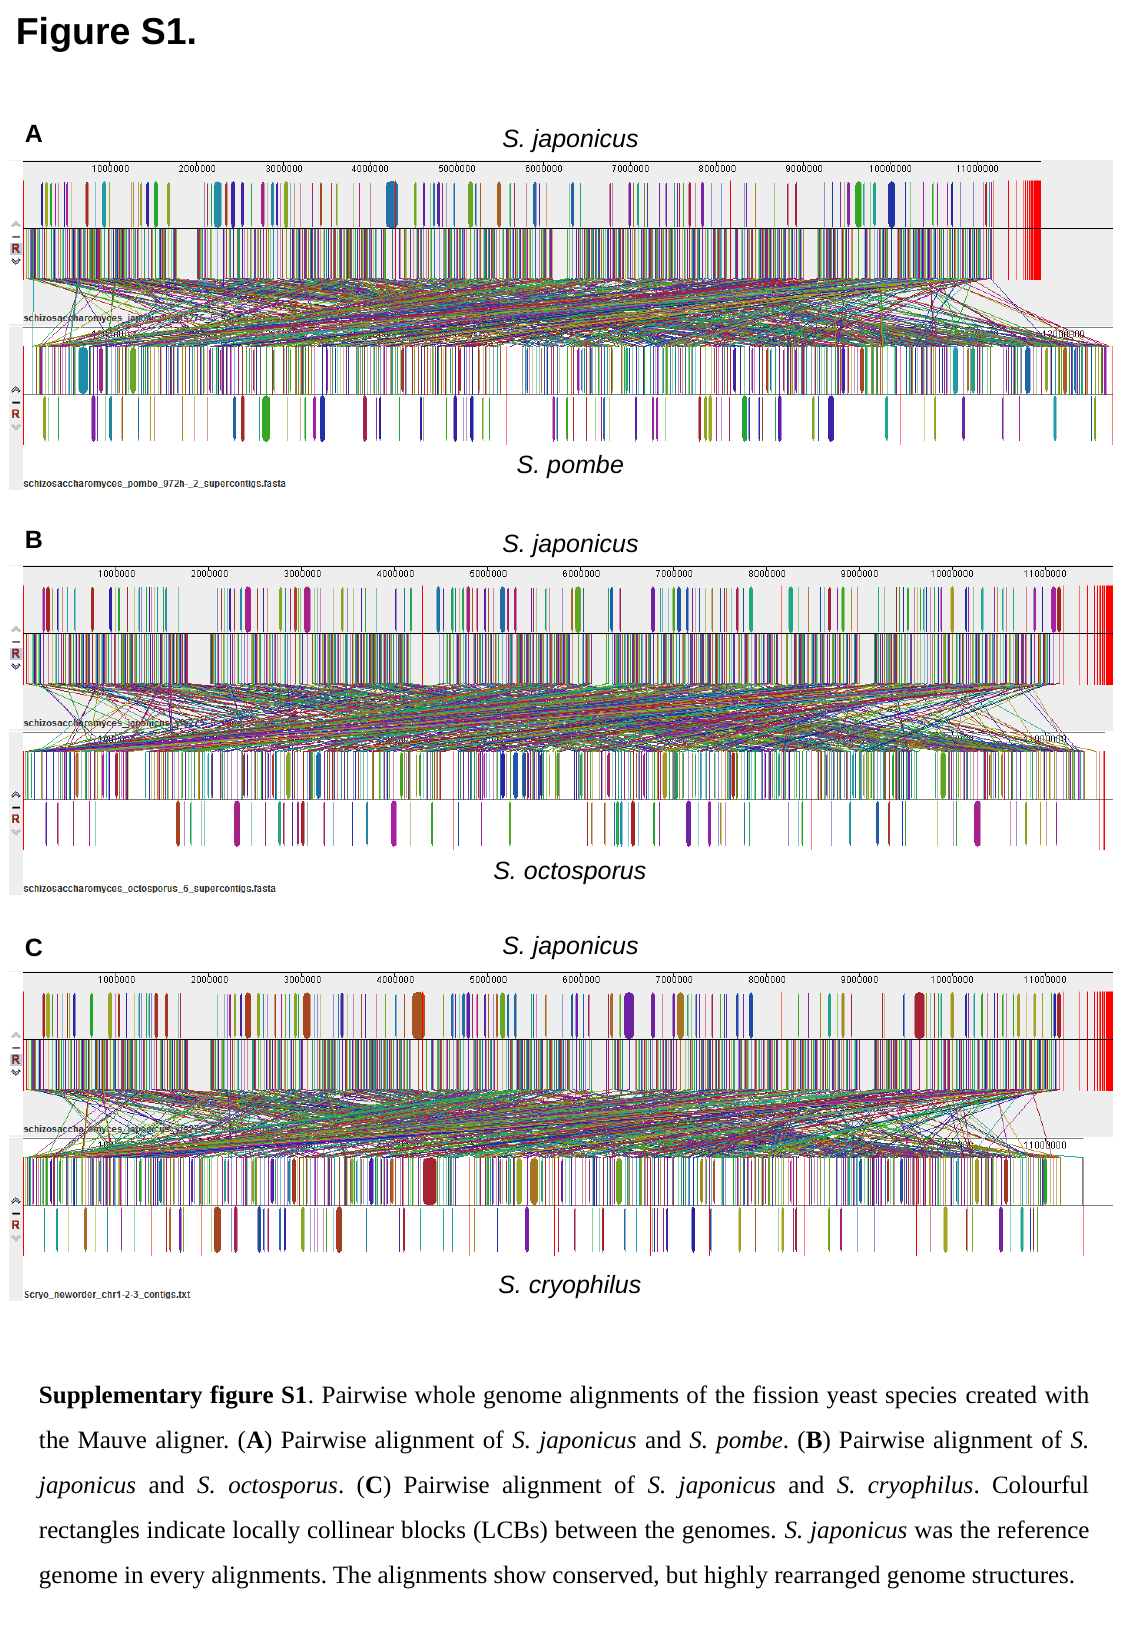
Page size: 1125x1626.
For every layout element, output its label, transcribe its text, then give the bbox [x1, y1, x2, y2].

text_box Supplementary figure S1. Pairwise whole genome alignments of the fission yeast species created with the Mauve aligner. (A) Pairwise alignment of S. japonicus and S. pombe. (B) Pairwise alignment of S. japonicus and S. octosporus. (C) Pairwise alignment of S. japonicus and S. cryophilus. Colourful rectangles indicate locally collinear blocks (LCBs) between the genomes. S. japonicus was the reference genome in every alignments. The alignments show conserved, but highly rearranged genome structures. [24, 1356, 1105, 1596]
text_box B [9, 516, 58, 562]
text_box C [9, 924, 58, 969]
text_box S. japonicus [487, 114, 654, 160]
picture [9, 160, 1113, 491]
text_box A [9, 110, 58, 156]
text_box S. japonicus [487, 922, 654, 967]
picture [9, 565, 1113, 896]
text_box S. japonicus [487, 519, 654, 565]
text_box Figure S1. [1, 0, 213, 60]
picture [9, 971, 1113, 1302]
text_box S. cryophilus [483, 1302, 657, 1306]
